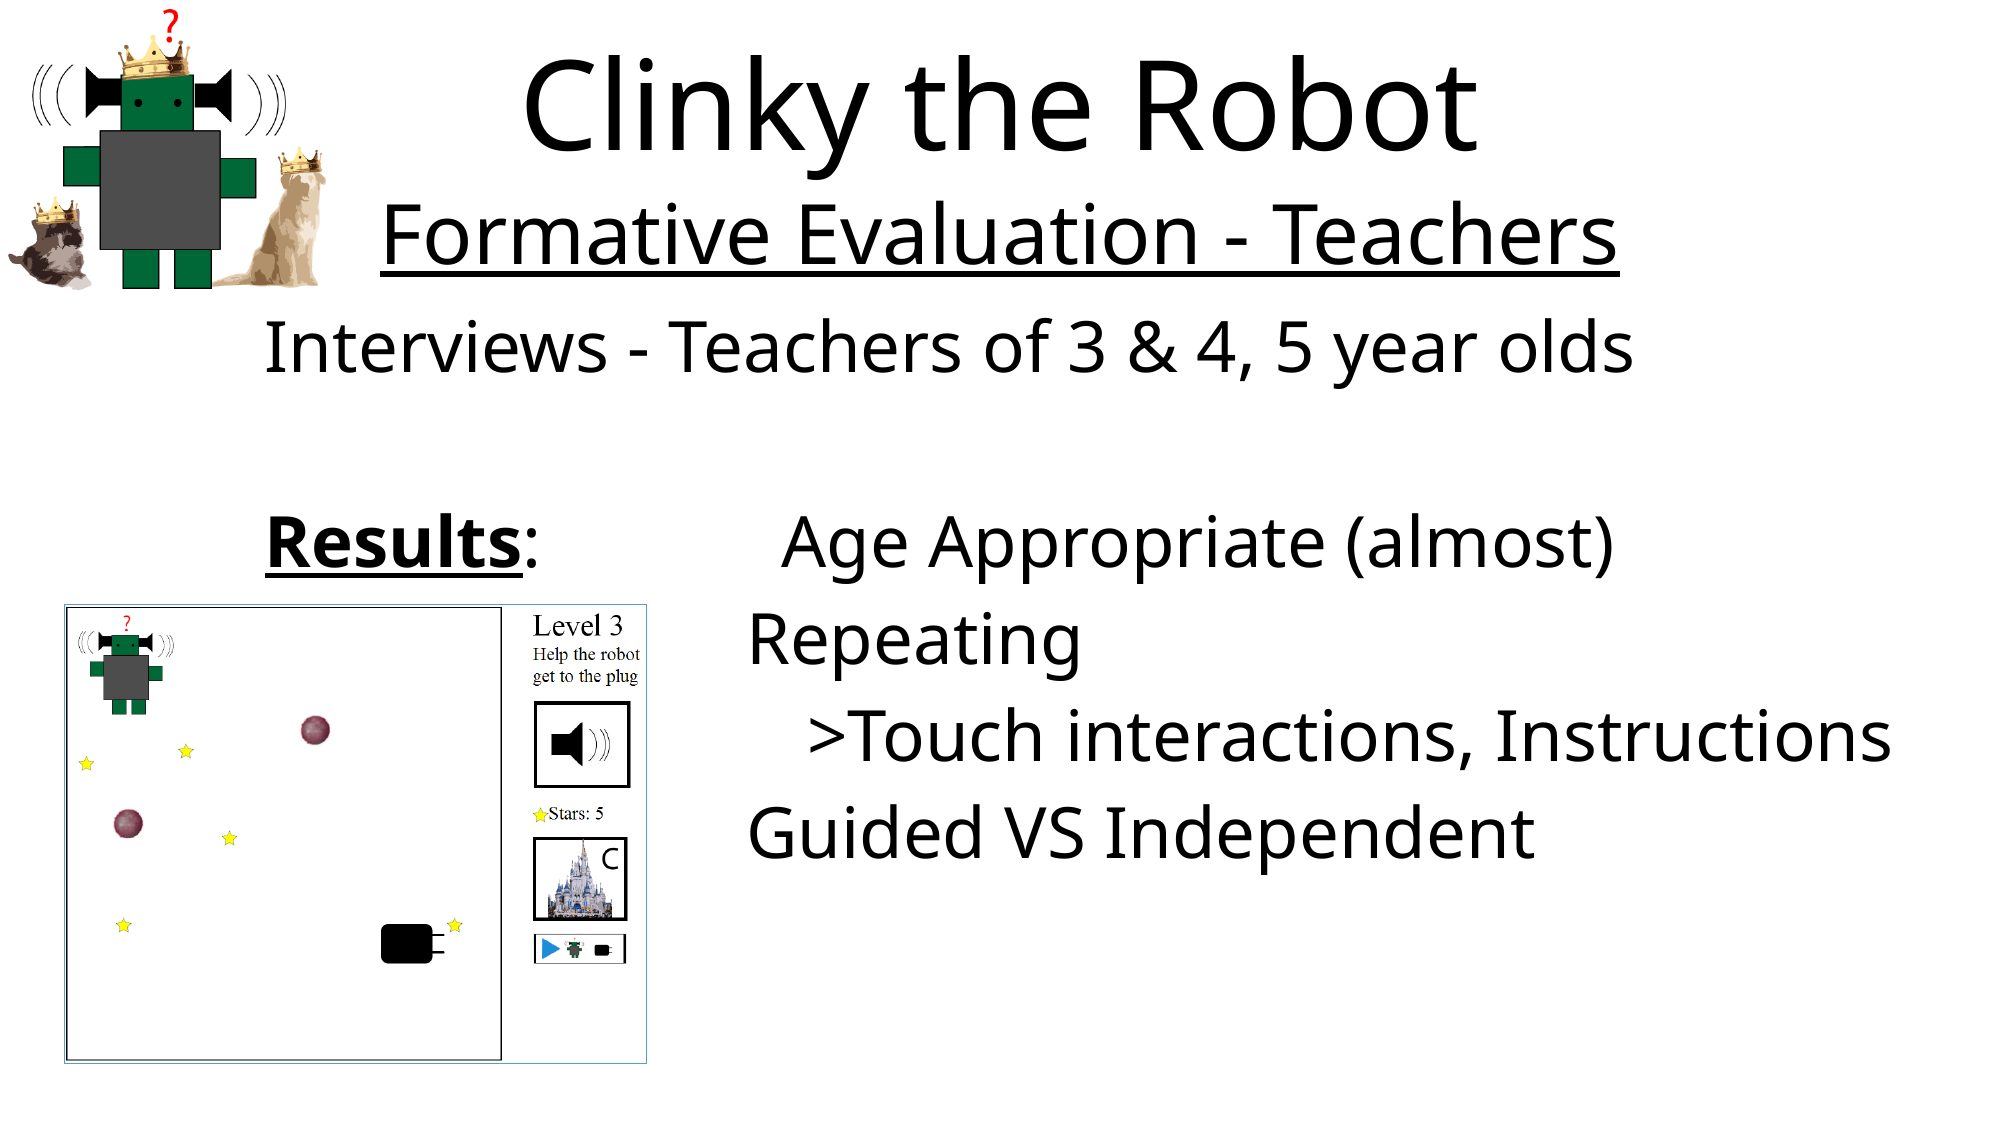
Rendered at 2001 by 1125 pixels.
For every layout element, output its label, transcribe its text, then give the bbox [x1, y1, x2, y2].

subtitle Formative Evaluation - Teachers [356, 184, 1810, 298]
text_box Interviews - Teachers of 3 & 4, 5 year olds Results: Age Appropriate (almost) Repeating >Touch interactions, Instructions Guided VS Independent [249, 304, 2000, 1125]
picture [64, 604, 647, 1064]
title Clinky the Robot [356, 30, 1750, 184]
picture [0, 0, 356, 305]
